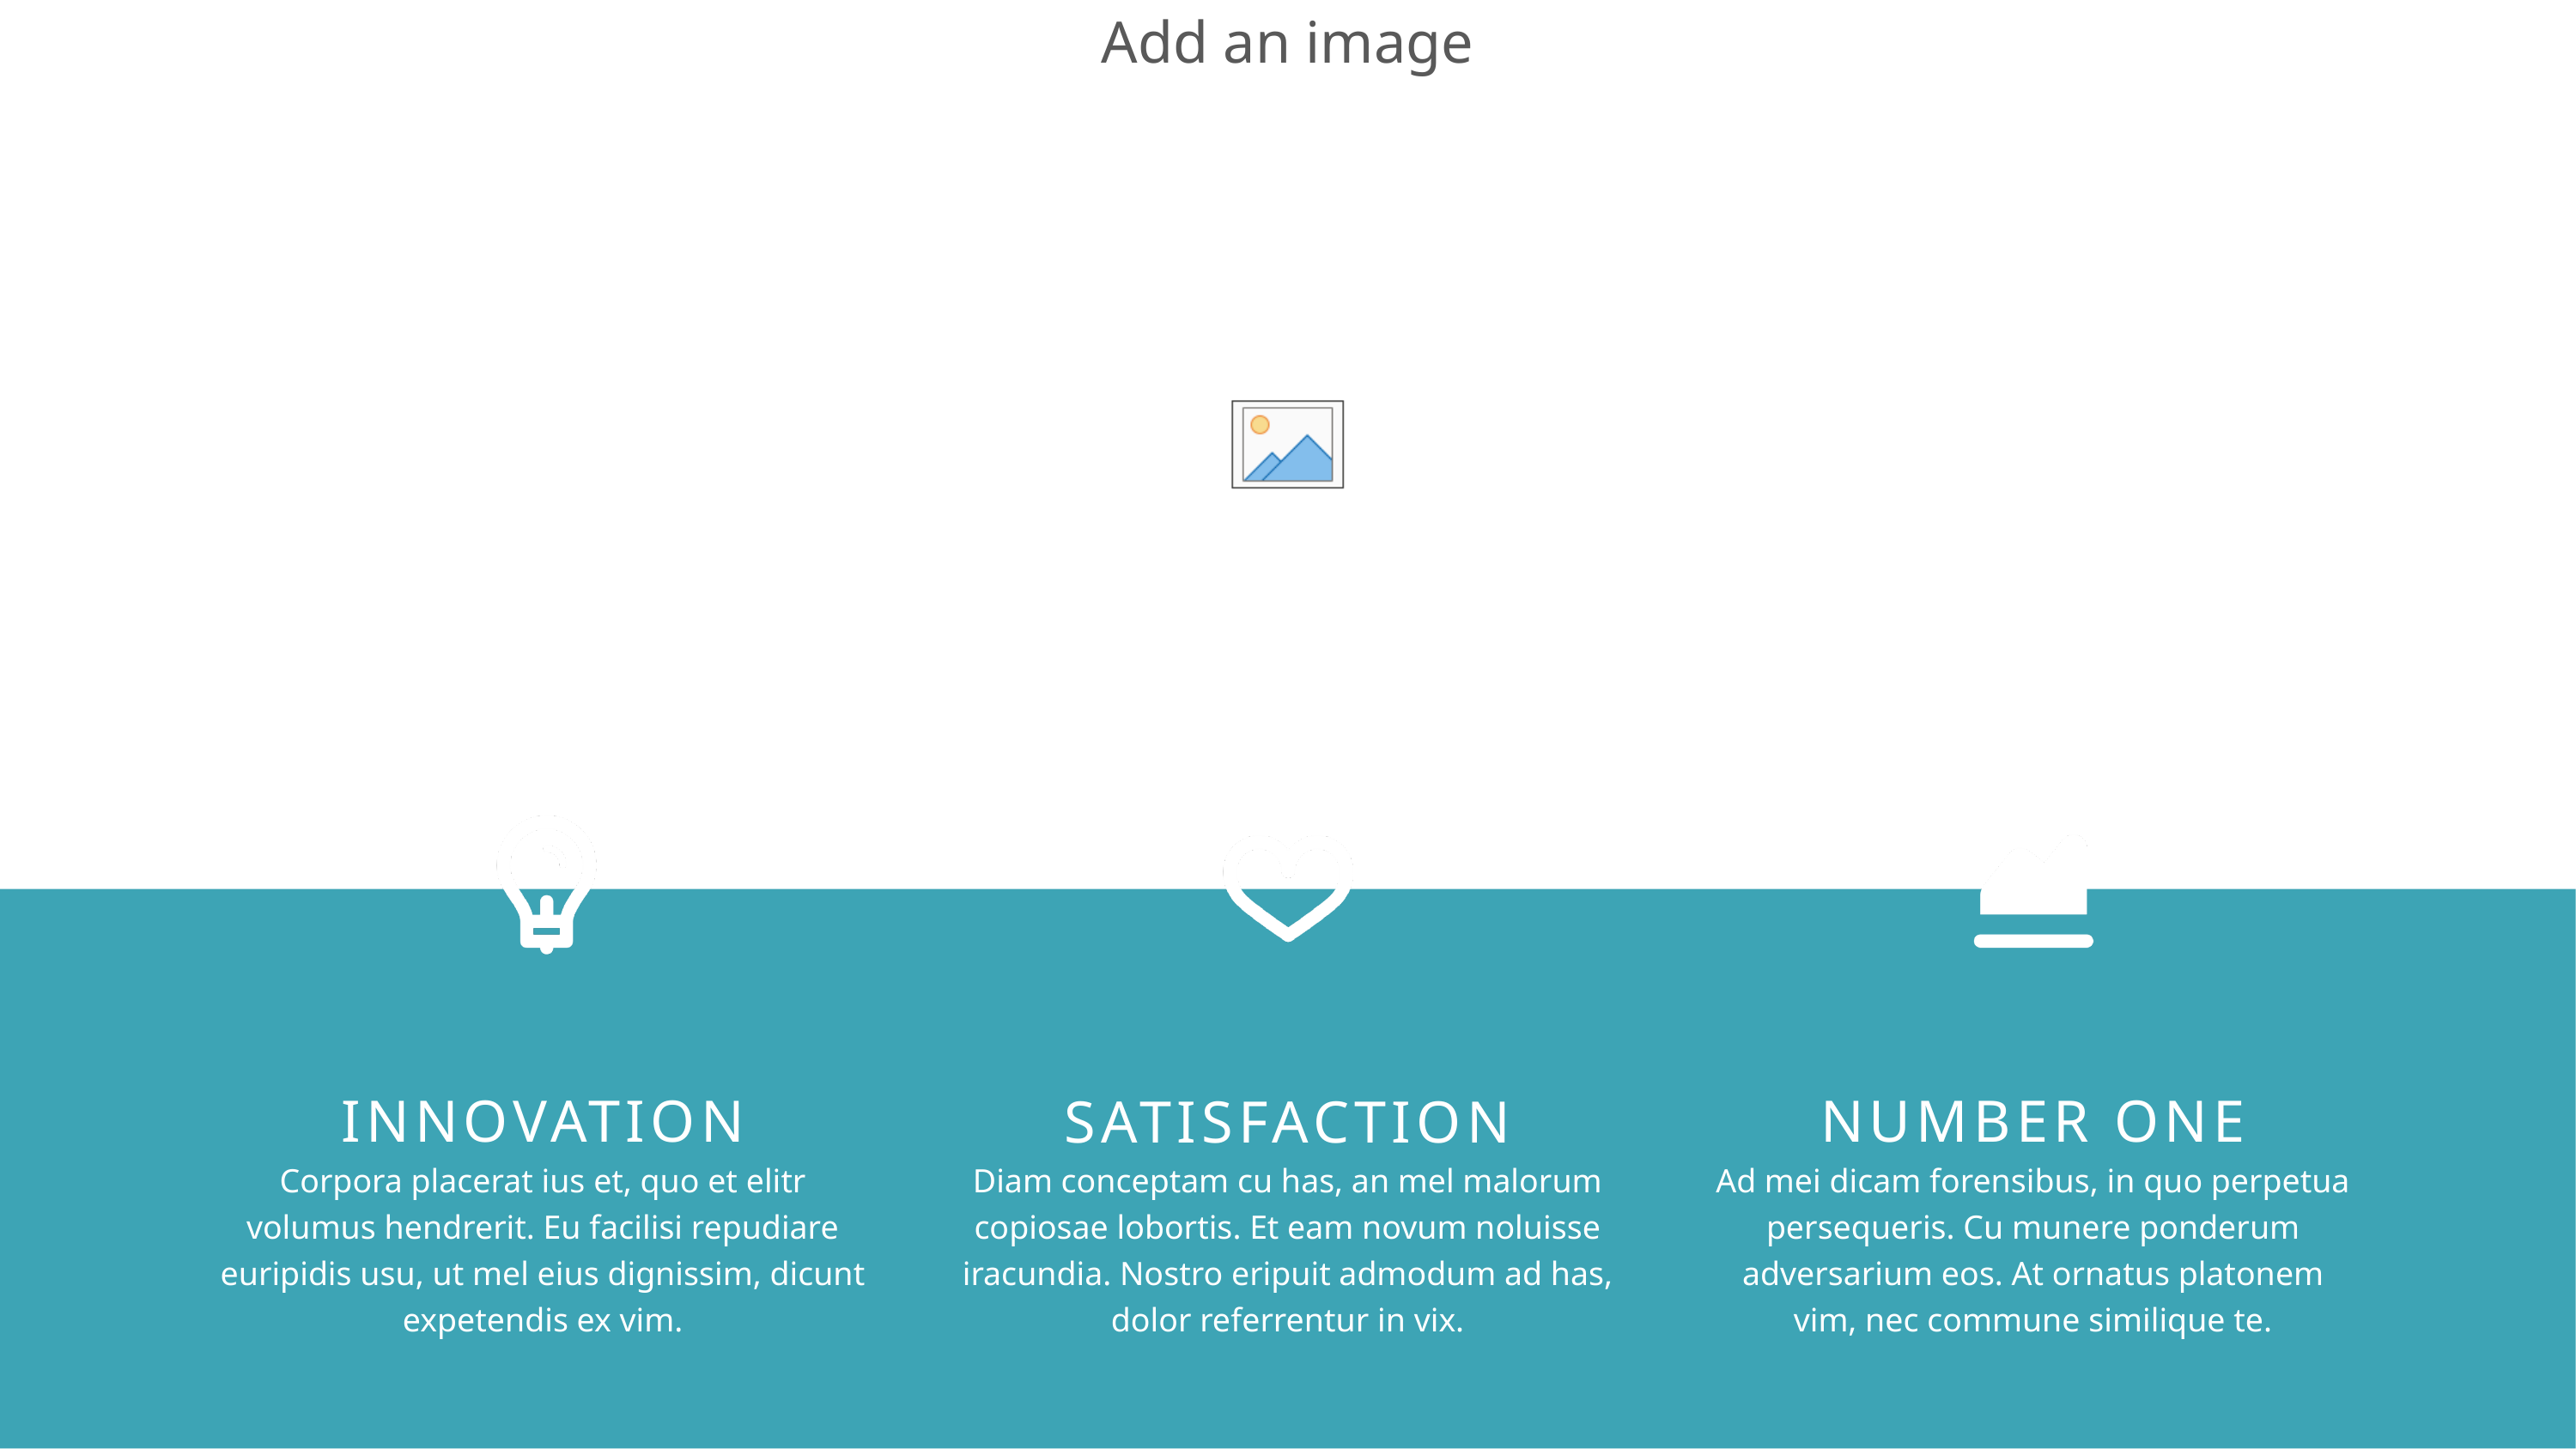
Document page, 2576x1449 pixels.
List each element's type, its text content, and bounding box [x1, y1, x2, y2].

picture [0, 0, 2576, 968]
list Ad mei dicam forensibus, in quo perpetua persequeris. Cu munere ponderum adversarium eos. At ornatus platonem vim, nec commune similique te. [1694, 1173, 2372, 1348]
list Corpora placerat ius et, quo et elitr volumus hendrerit. Eu facilisi repudiare euripidis usu, ut mel eius dignissim, dicunt expetendis ex vim. [204, 1174, 882, 1349]
list INNOVATION [204, 1064, 882, 1174]
list NUMBER ONE [1694, 1064, 2372, 1173]
list SATISFACTION [949, 1064, 1627, 1174]
list Diam conceptam cu has, an mel malorum copiosae lobortis. Et eam novum noluisse iracundia. Nostro eripuit admodum ad has, dolor referrentur in vix. [949, 1174, 1627, 1349]
